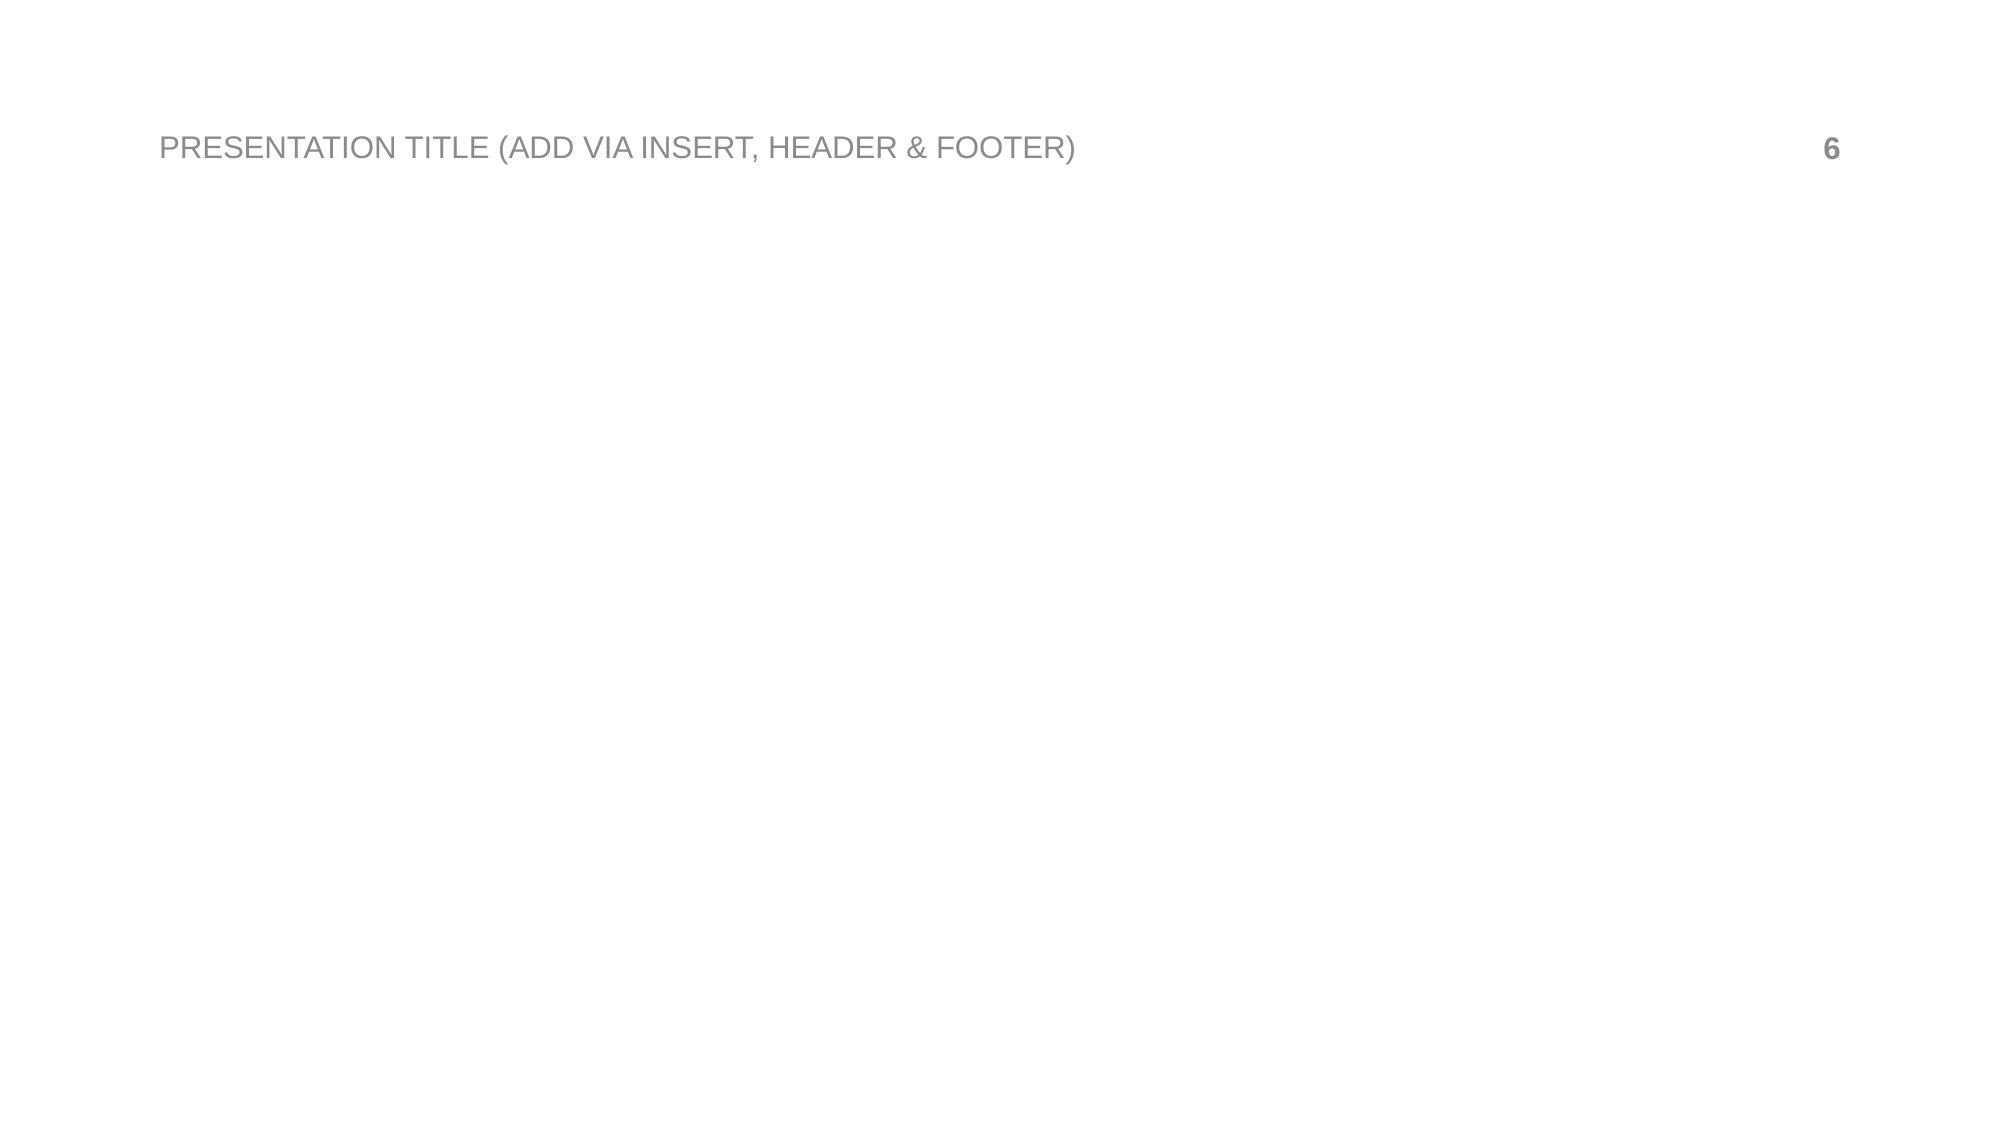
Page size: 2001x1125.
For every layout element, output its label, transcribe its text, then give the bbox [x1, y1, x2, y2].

slide_number 6 [1611, 128, 1841, 167]
footer PRESENTATION TITLE (ADD VIA INSERT, HEADER & FOOTER) [159, 127, 1337, 165]
